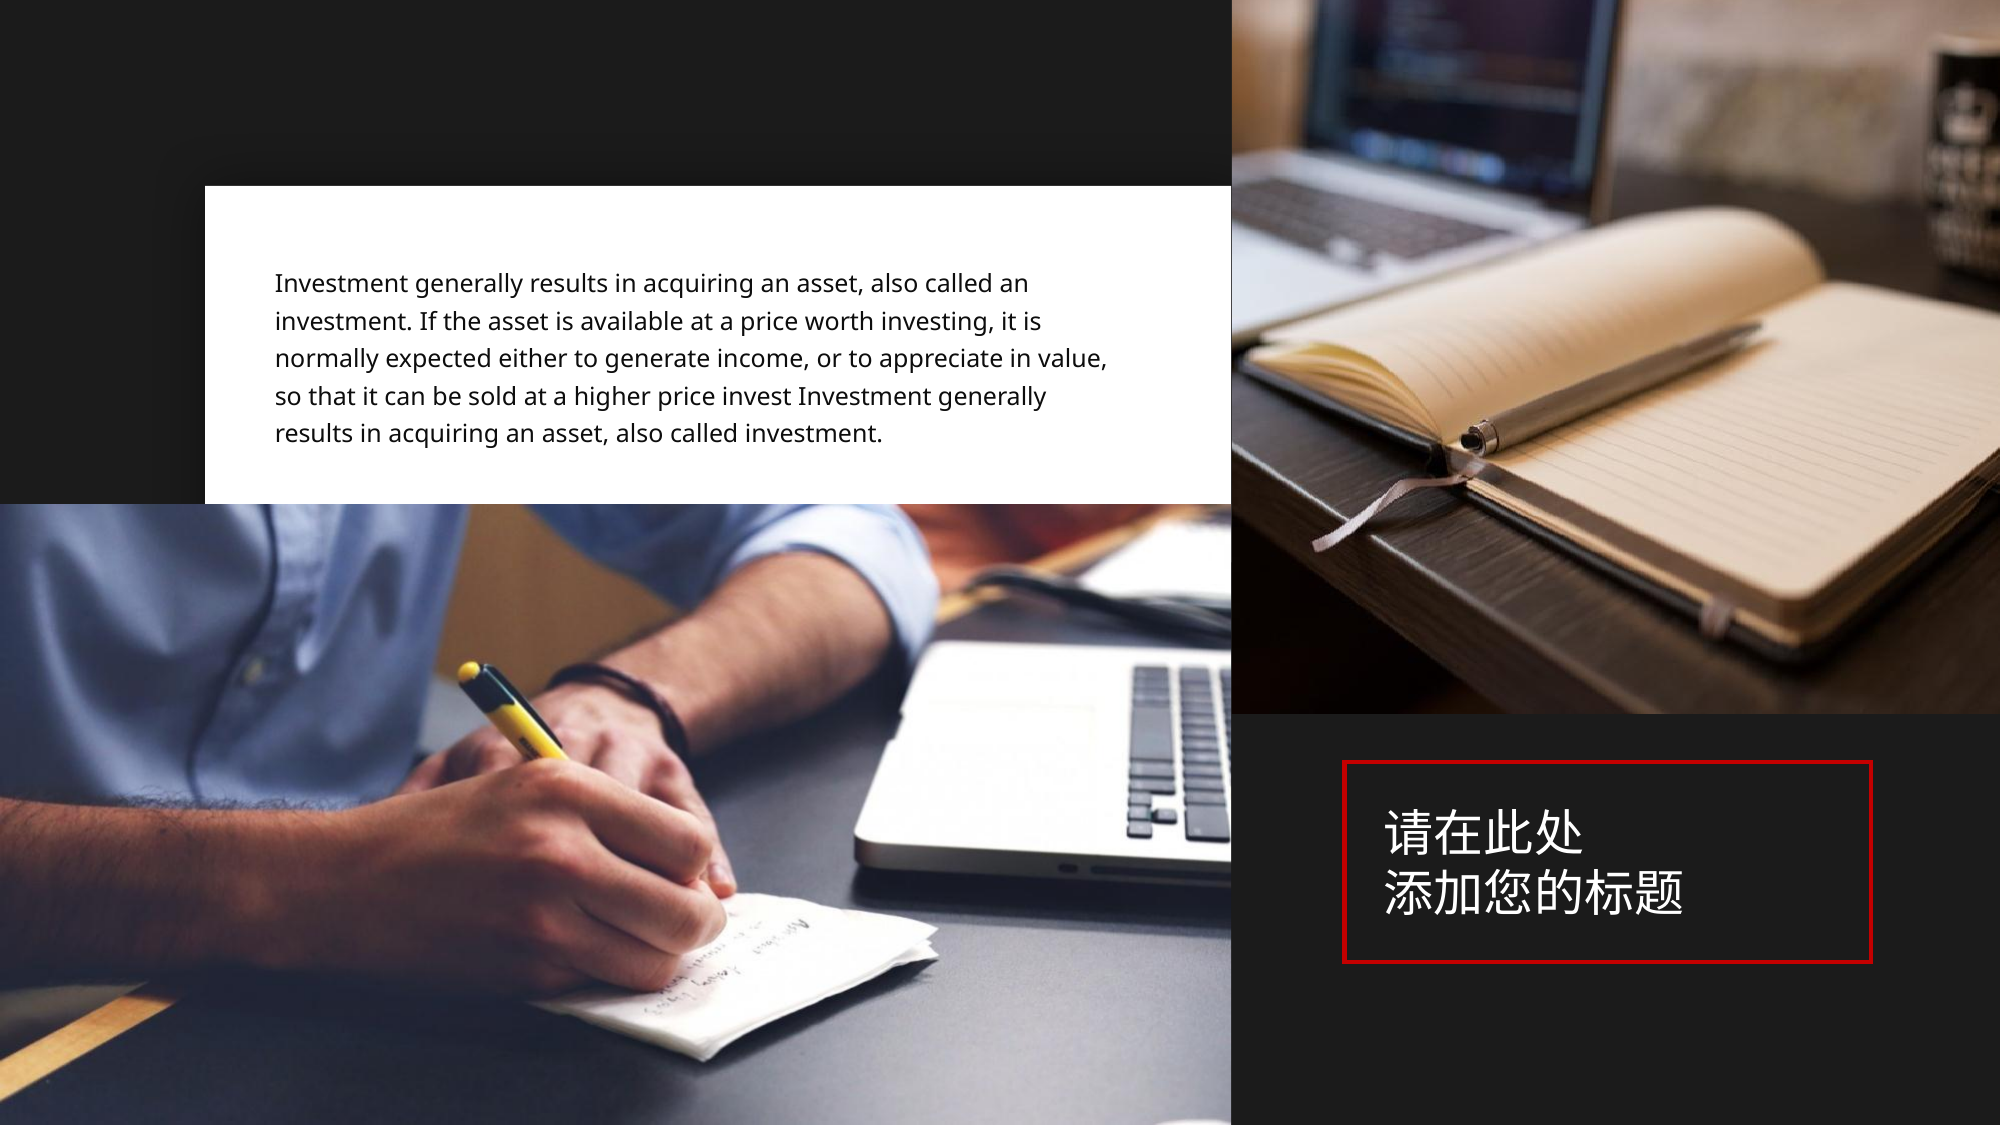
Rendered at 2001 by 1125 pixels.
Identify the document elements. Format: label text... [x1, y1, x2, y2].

text_box [204, 185, 1231, 504]
text_box [1231, 0, 2000, 715]
text_box [0, 504, 1232, 1125]
text_box Investment generally results in acquiring an asset, also called an investment. If the asset is available at a price worth investing, it is normally expected either to generate income, or to appreciate in value, so that it can be sold at a higher price invest Investment generally results in acquiring an asset, also called investment. [259, 252, 1134, 455]
text_box [0, 0, 1231, 504]
text_box [1343, 761, 1872, 963]
text_box [1232, 715, 2000, 1125]
